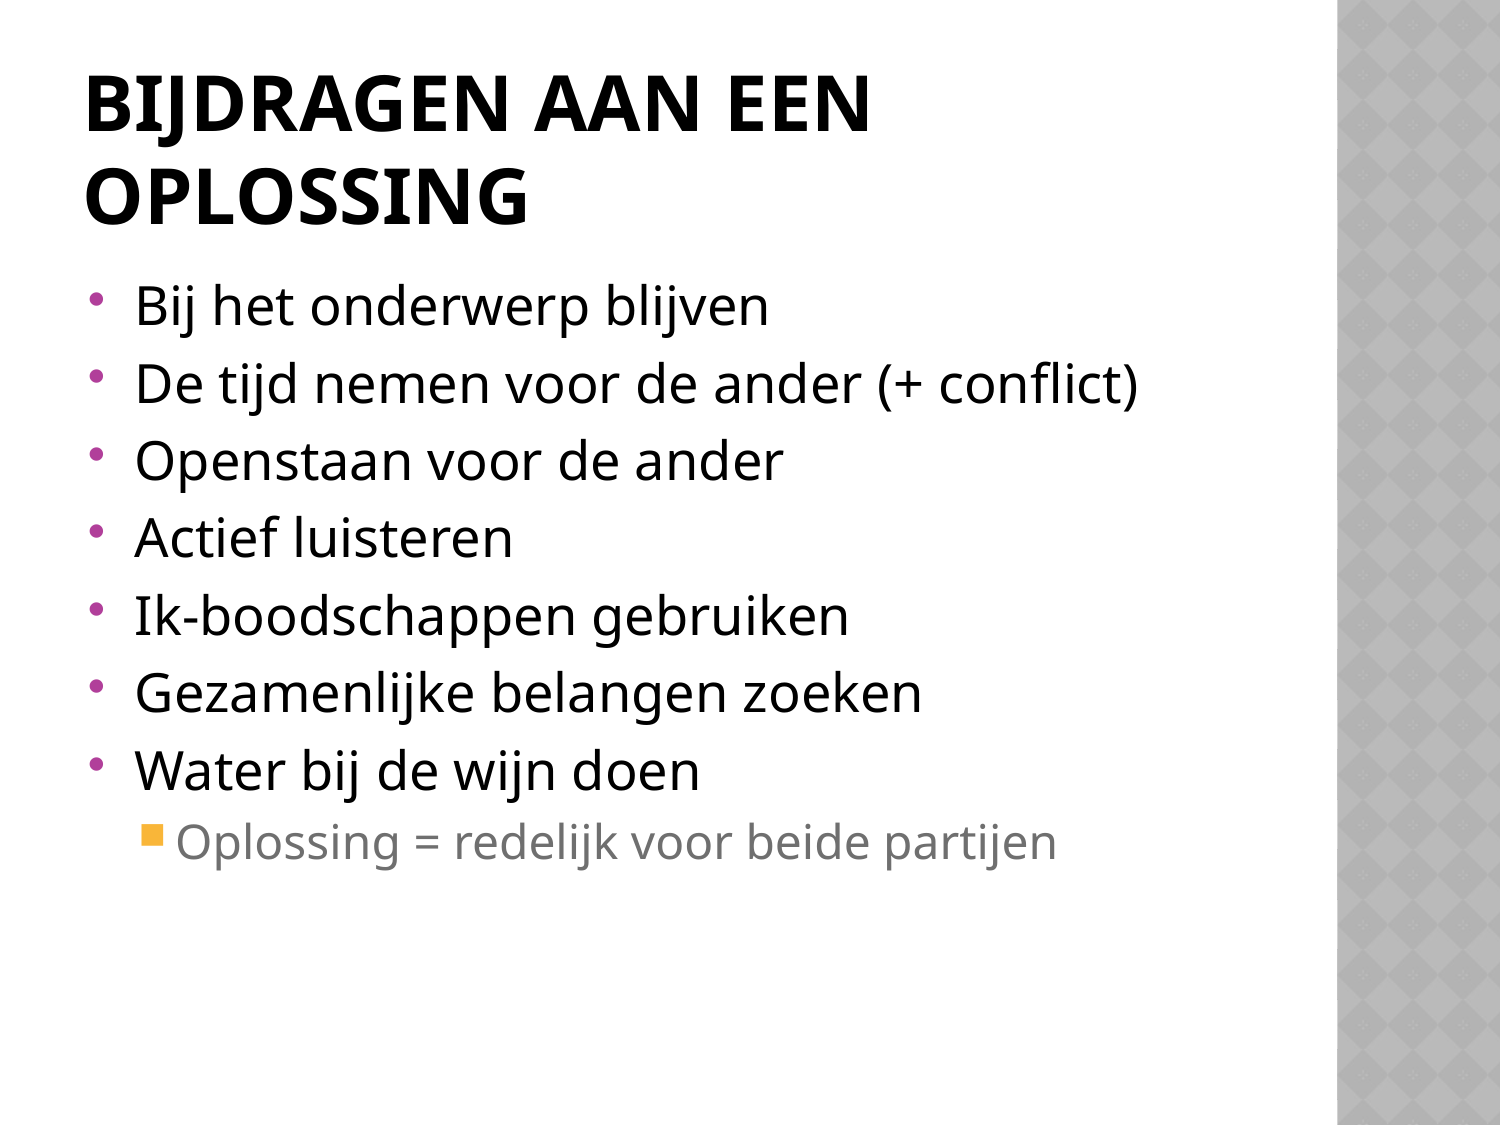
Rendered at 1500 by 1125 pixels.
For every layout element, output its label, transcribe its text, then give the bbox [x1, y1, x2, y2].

title Bijdragen aan een oplossing [75, 52, 1263, 240]
list Bij het onderwerp blijven De tijd nemen voor de ander (+ conflict) Openstaan voor de ander Actief luisteren Ik-boodschappen gebruiken Gezamenlijke belangen zoeken Water bij de wijn doen Oplossing = redelijk voor beide partijen [75, 264, 1263, 1059]
